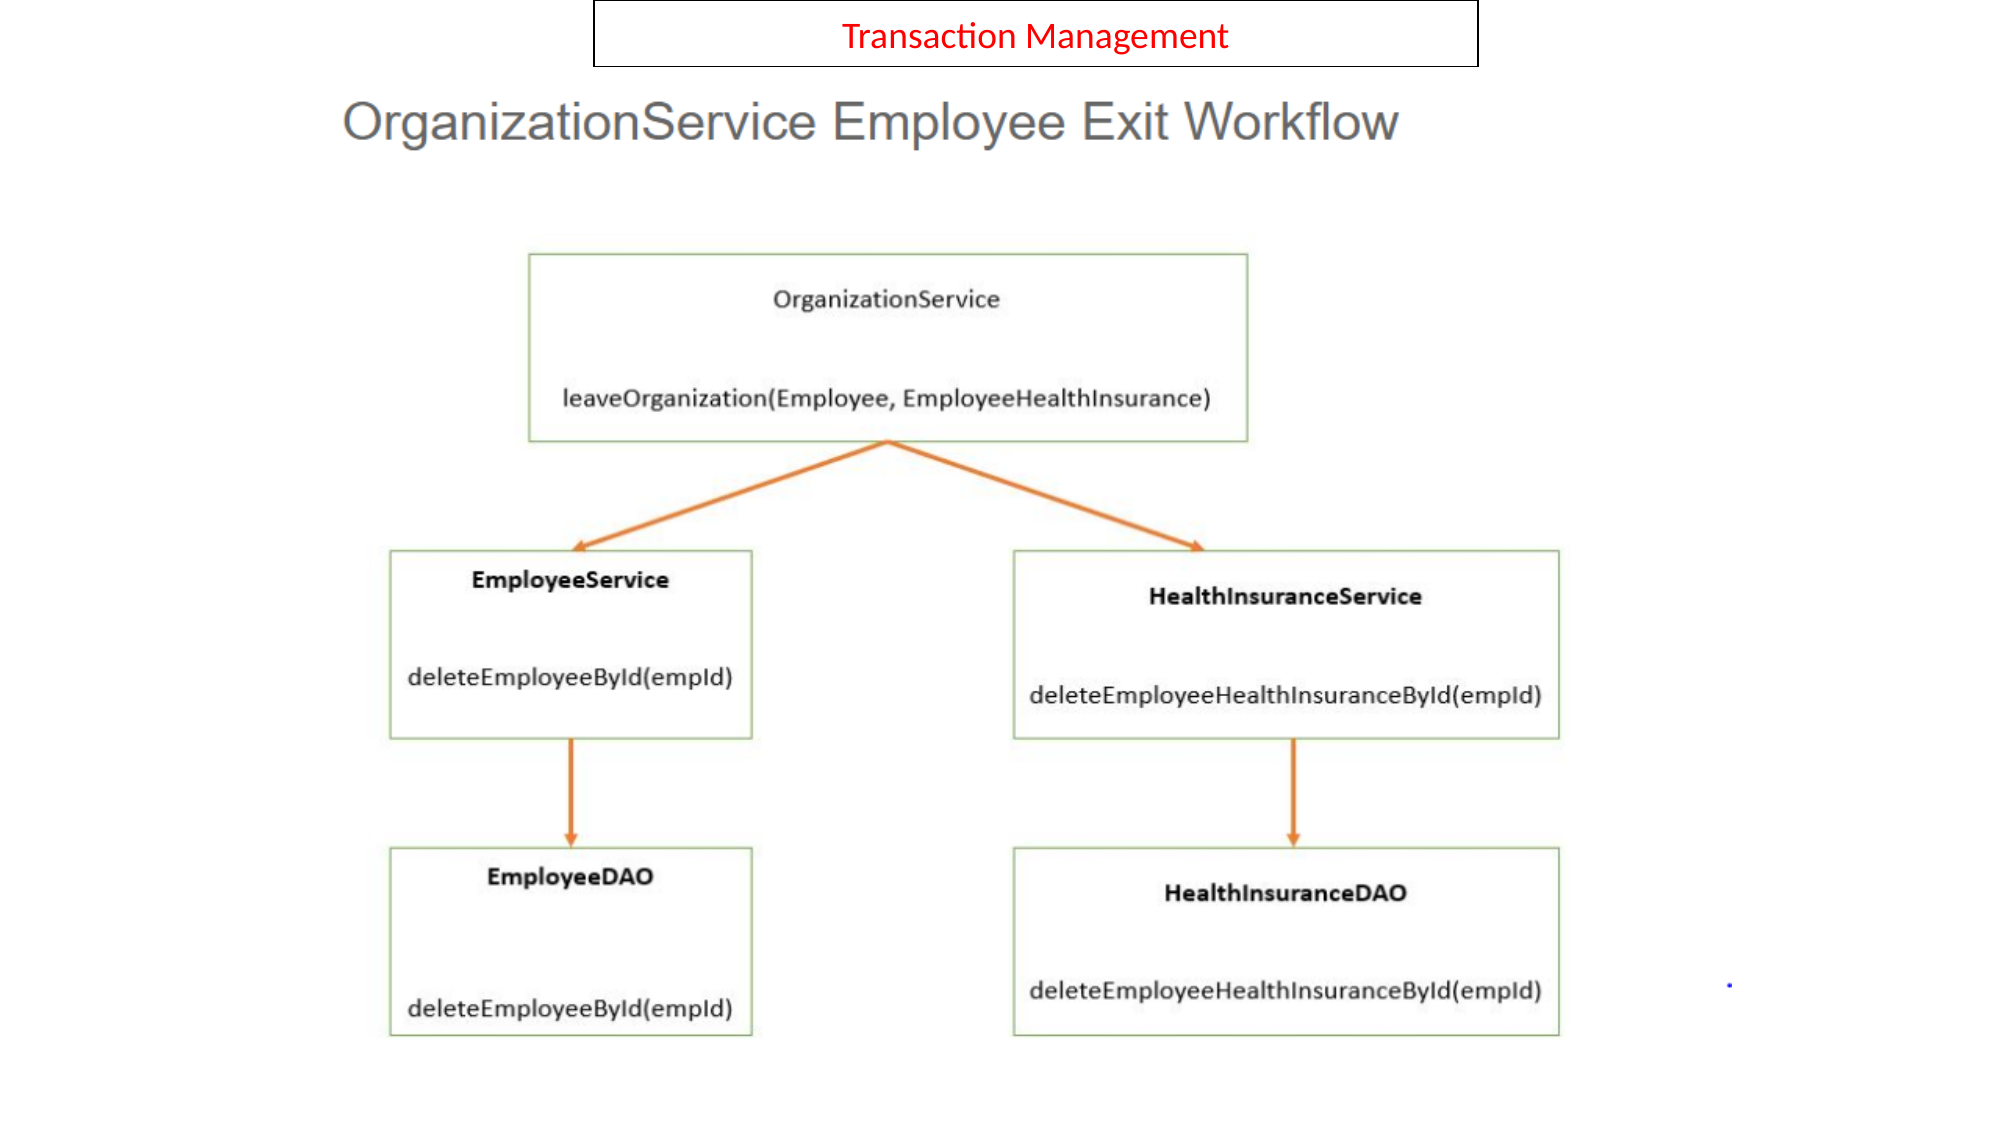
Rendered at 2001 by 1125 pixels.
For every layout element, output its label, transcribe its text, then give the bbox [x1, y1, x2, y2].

text_box Transaction Management [593, 0, 1479, 67]
picture [267, 67, 1733, 1088]
